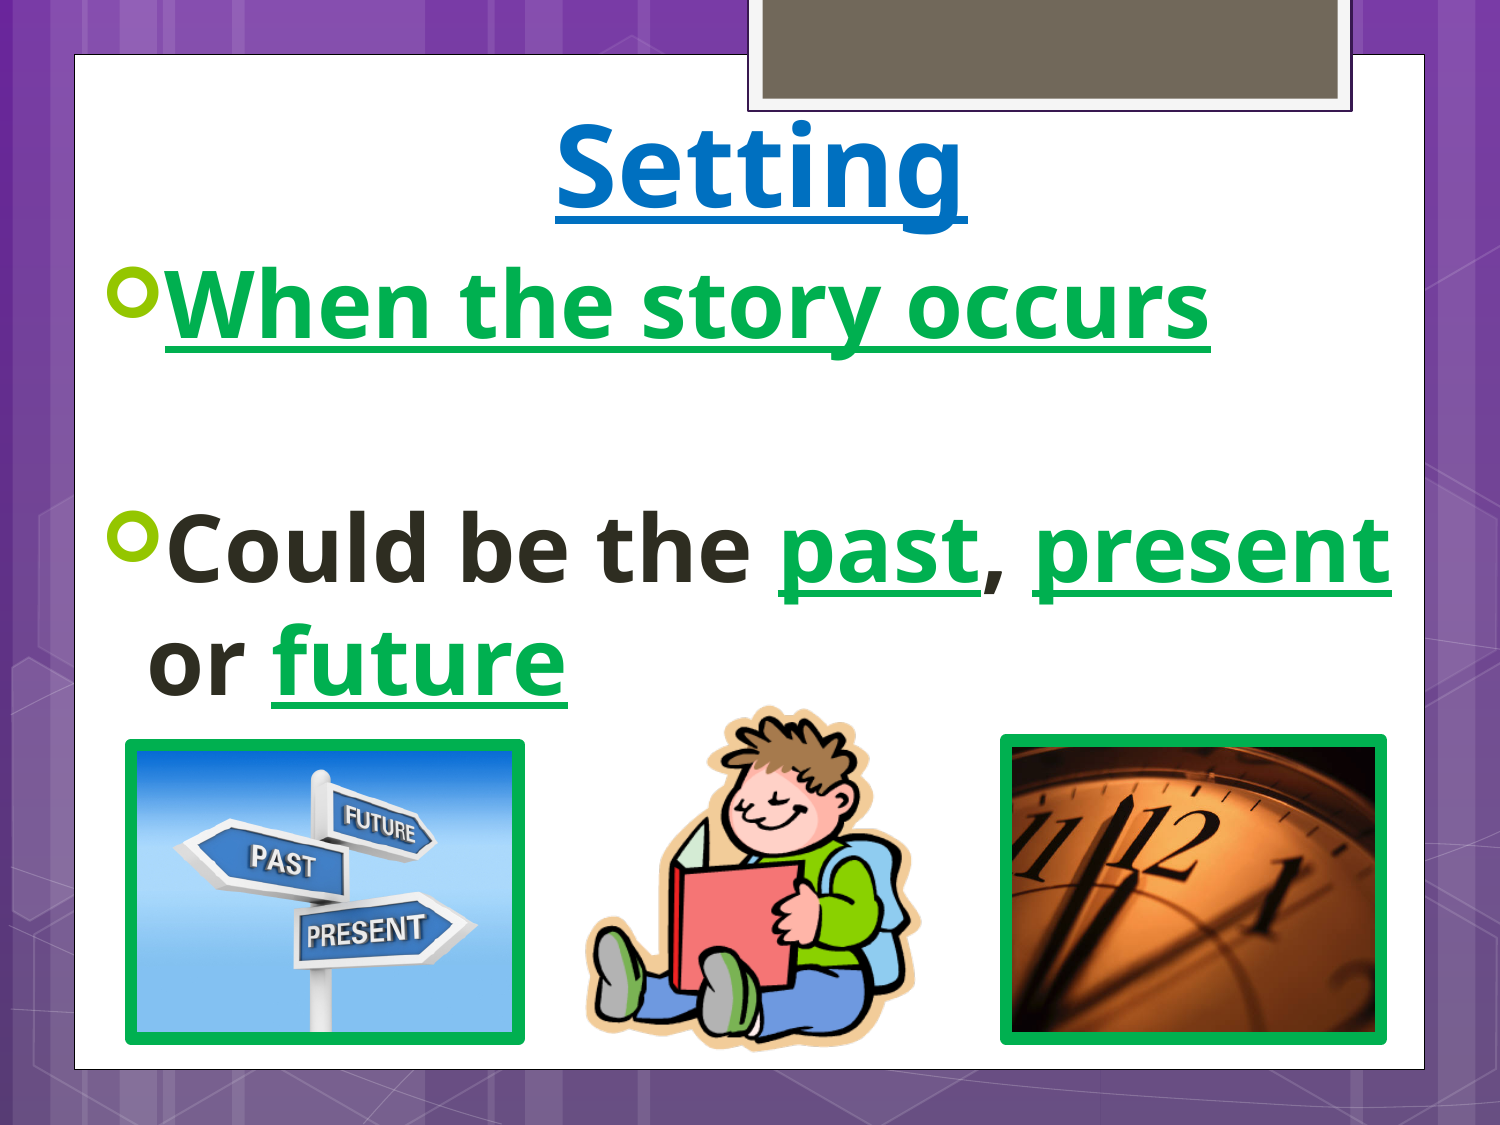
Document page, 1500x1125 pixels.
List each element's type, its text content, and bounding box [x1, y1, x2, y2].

list When the story occurs Could be the past, present or future [75, 237, 1425, 957]
picture [582, 699, 926, 1056]
picture [1012, 746, 1376, 1033]
picture [137, 750, 513, 1033]
title Setting [185, 50, 1338, 237]
